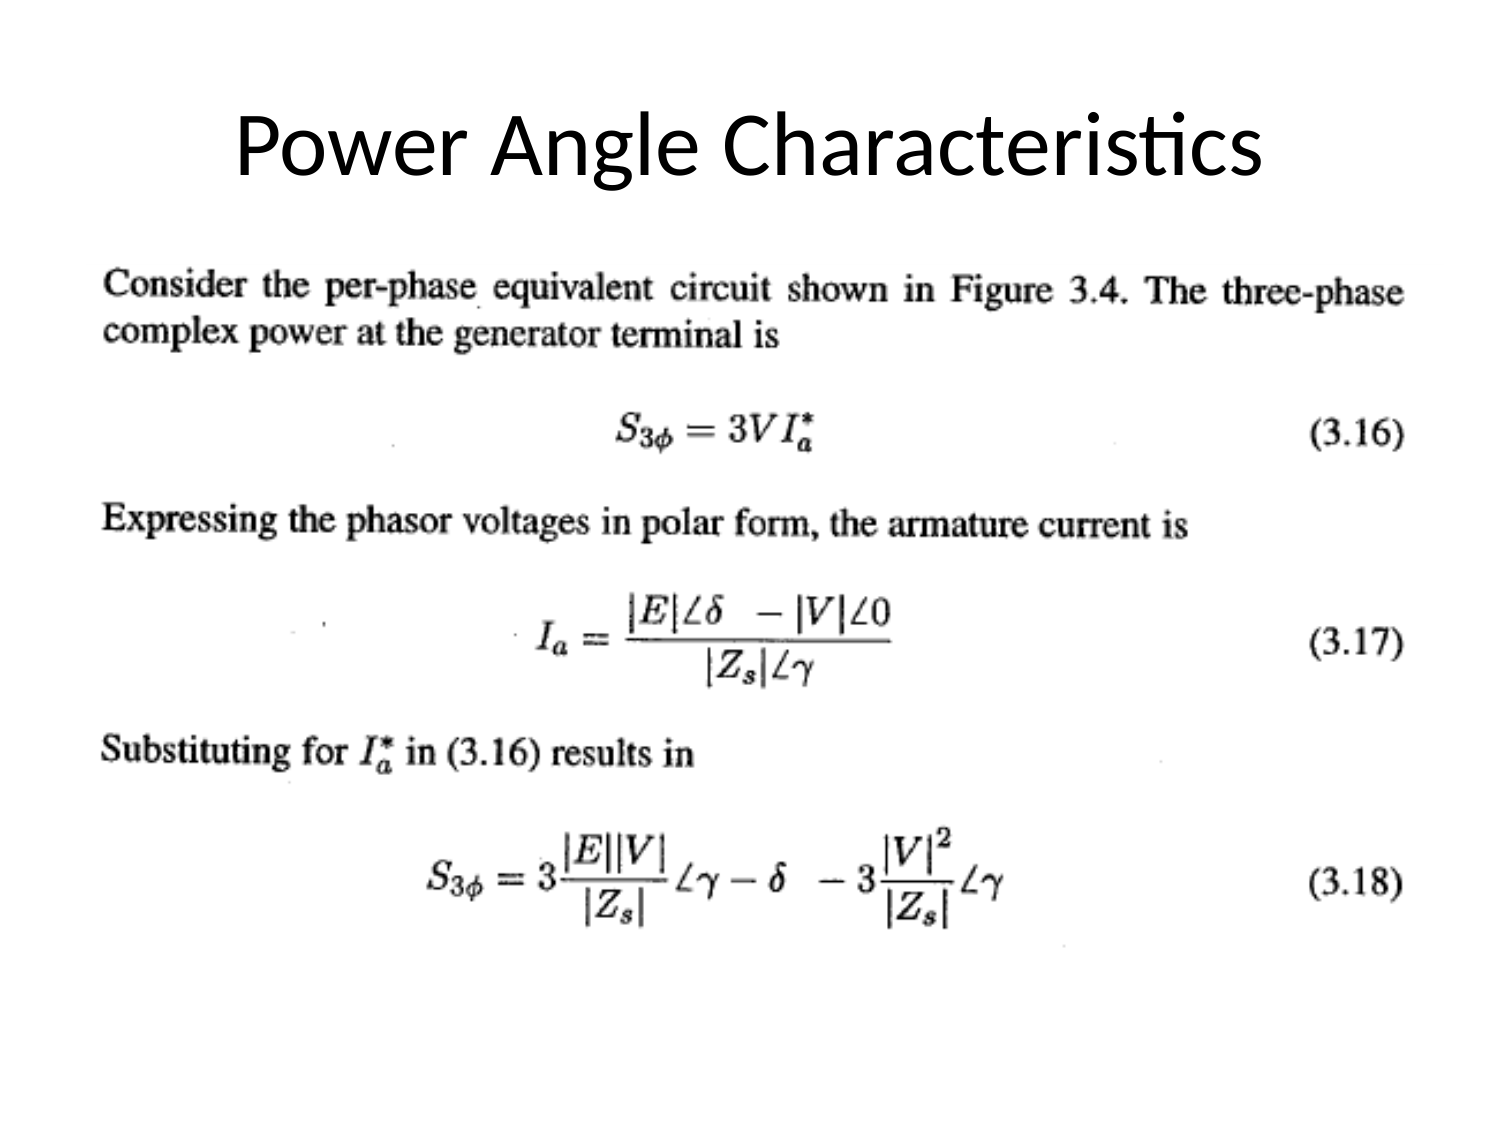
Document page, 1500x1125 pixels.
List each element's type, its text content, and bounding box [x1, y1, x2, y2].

picture [85, 263, 1444, 965]
title Power Angle Characteristics [75, 45, 1425, 233]
